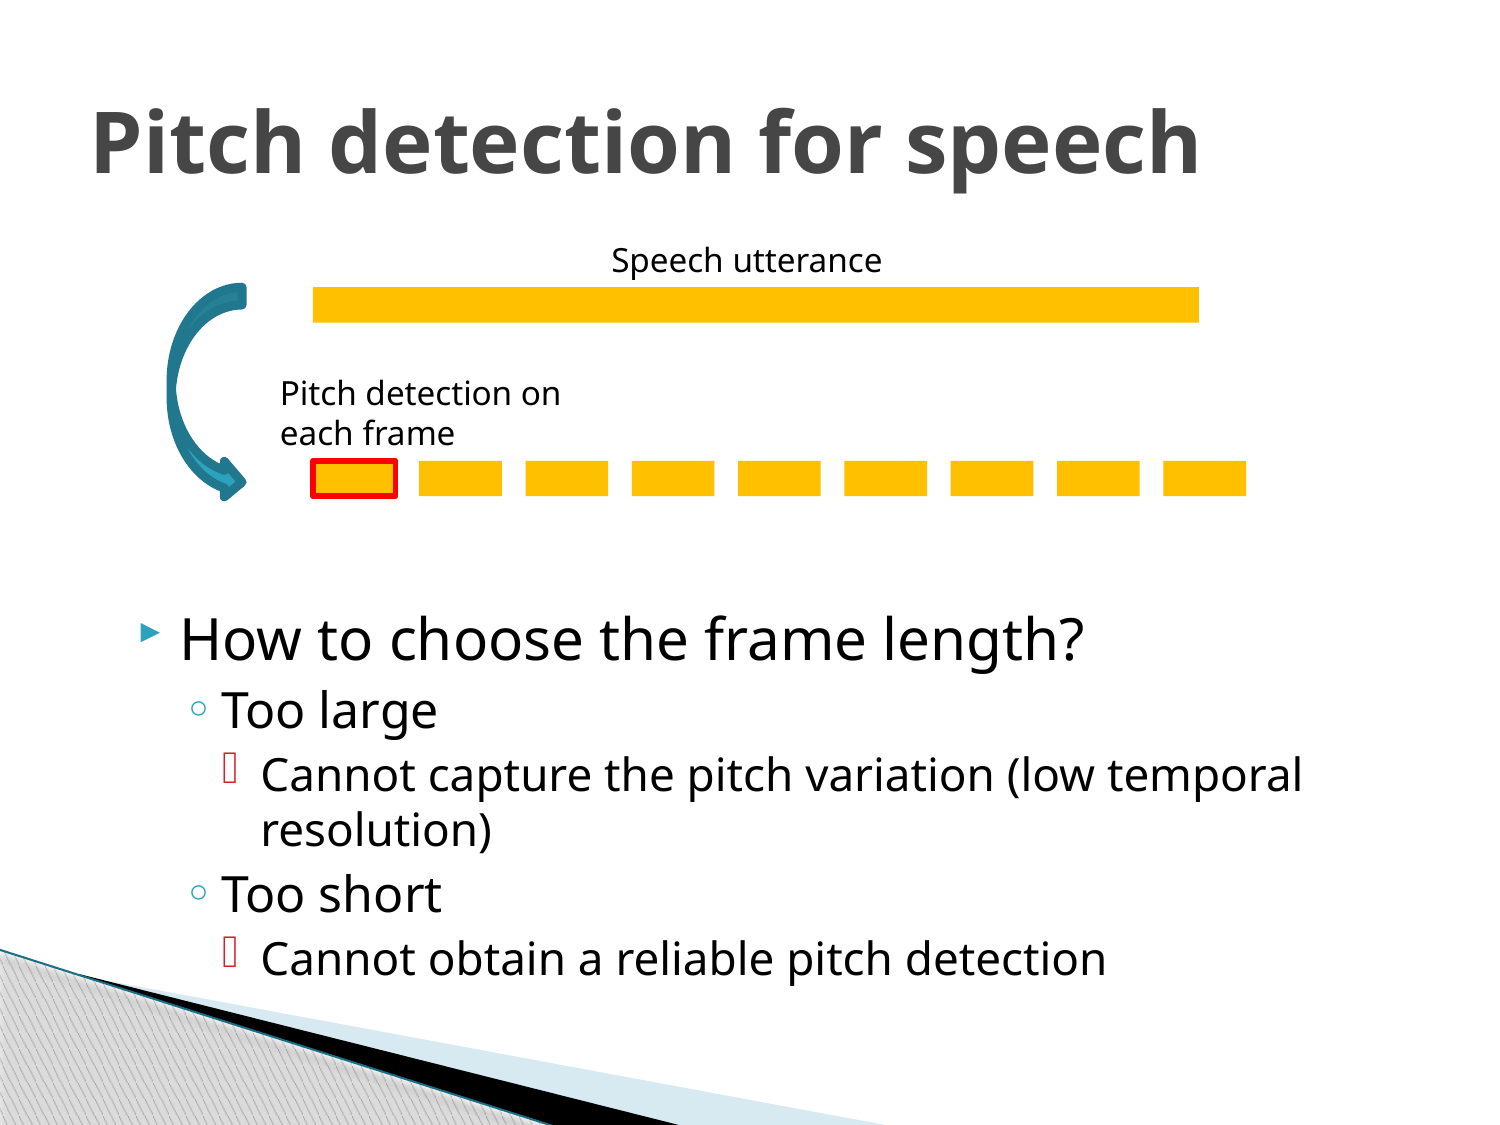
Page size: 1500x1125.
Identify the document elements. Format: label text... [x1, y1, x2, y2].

text_box [840, 456, 932, 501]
text_box [166, 282, 247, 502]
text_box [308, 460, 400, 501]
text_box [1053, 456, 1144, 501]
text_box [308, 283, 1203, 327]
text_box Speech utterance [596, 231, 939, 287]
text_box [734, 456, 825, 501]
title Pitch detection for speech [75, 45, 1425, 233]
list How to choose the frame length? Too large Cannot capture the pitch variation (low temporal resolution) Too short Cannot obtain a reliable pitch detection [104, 594, 1455, 1047]
text_box [521, 460, 613, 501]
text_box [415, 460, 506, 501]
text_box [1159, 456, 1251, 501]
text_box Pitch detection on each frame [265, 364, 632, 460]
text_box [946, 456, 1038, 501]
text_box [627, 456, 719, 501]
